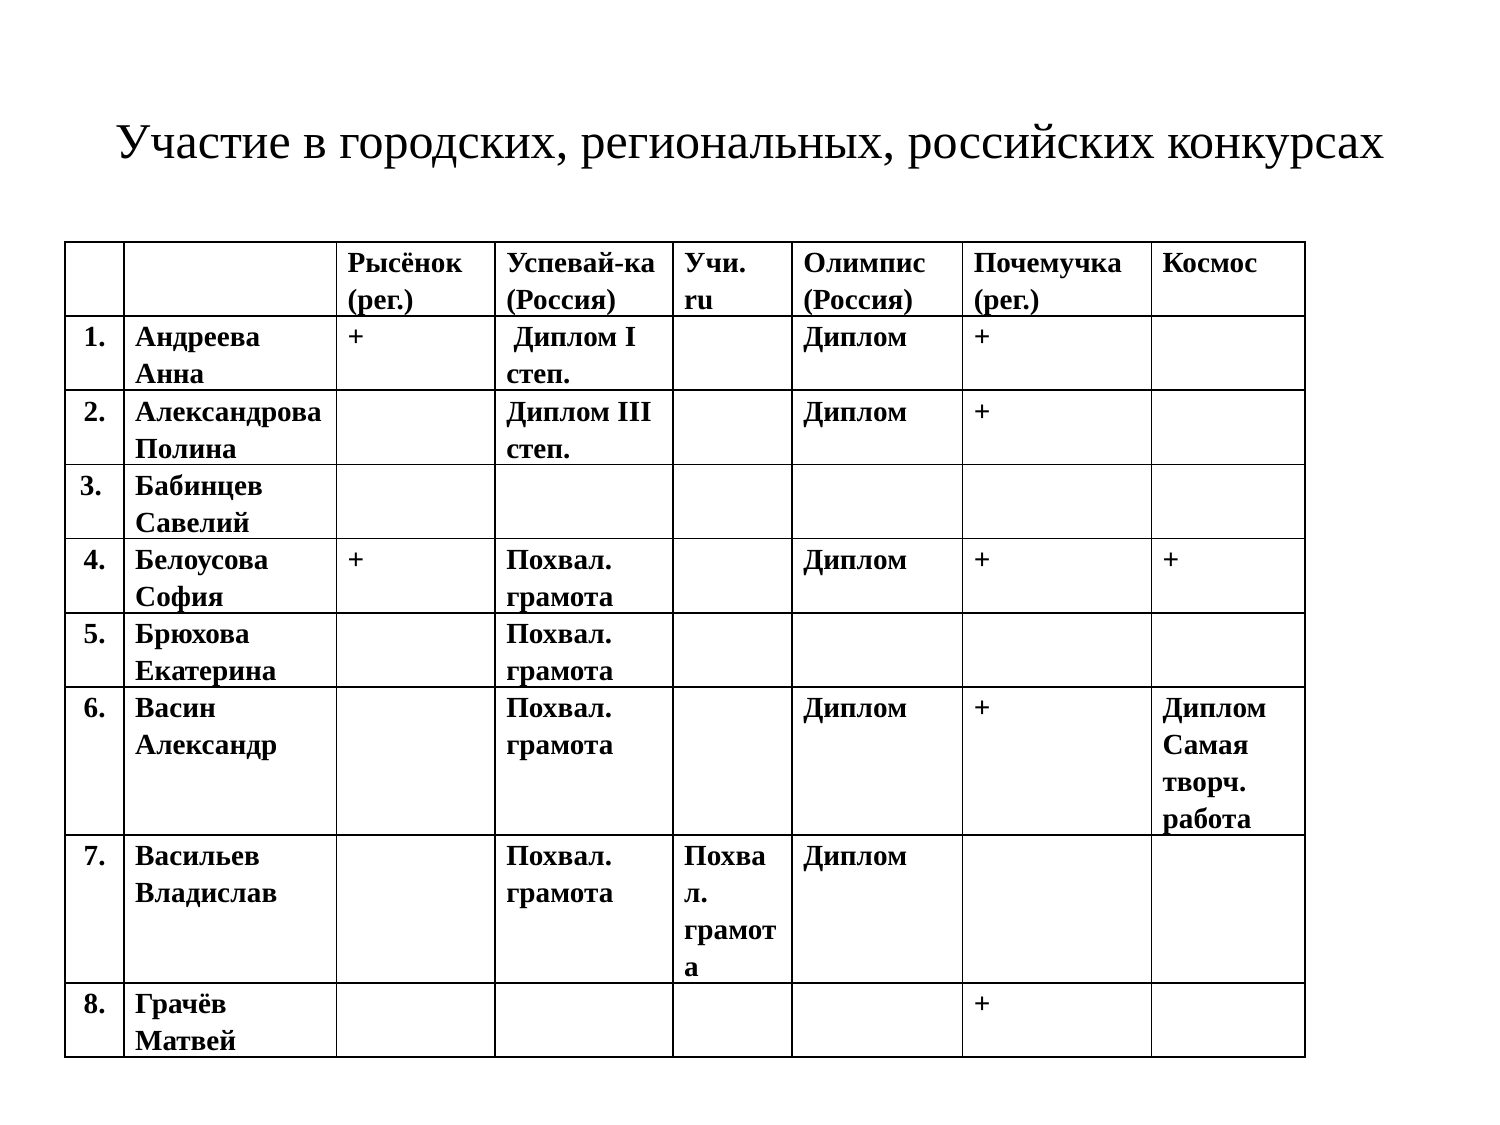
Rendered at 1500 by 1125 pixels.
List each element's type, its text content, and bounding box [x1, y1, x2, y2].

table_header Олимпис (Россия) [793, 243, 962, 315]
table_cell [963, 465, 1151, 538]
table_cell + [963, 688, 1151, 834]
table_header Космос [1152, 243, 1304, 315]
table_header Успевай-ка (Россия) [496, 243, 672, 315]
table_cell 1. [66, 317, 123, 389]
table_cell [793, 614, 962, 686]
table_header [125, 243, 336, 315]
table_cell Александрова Полина [125, 391, 336, 464]
table_cell [337, 688, 494, 834]
table_cell Диплом [793, 688, 962, 834]
table_cell Диплом [793, 317, 962, 389]
table_cell [337, 465, 494, 538]
table_cell Диплом [793, 391, 962, 464]
table_cell Диплом [793, 836, 962, 982]
table_cell [674, 391, 791, 464]
table_cell Грачёв Матвей [125, 984, 336, 1056]
table_cell 4. [66, 539, 123, 612]
table_cell Брюхова Екатерина [125, 614, 336, 686]
table_cell Андреева Анна [125, 317, 336, 389]
table_header Почемучка (рег.) [963, 243, 1151, 315]
table_cell [337, 836, 494, 982]
table_cell 3. [66, 465, 123, 538]
table_cell [337, 984, 494, 1056]
table_cell Васин Александр [125, 688, 336, 834]
table_cell 2. [66, 391, 123, 464]
table_cell [1152, 465, 1304, 538]
table_cell 8. [66, 984, 123, 1056]
table_cell [1152, 317, 1304, 389]
table_header Рысёнок (рег.) [337, 243, 494, 315]
table_cell Диплом III степ. [496, 391, 672, 464]
table_cell [793, 465, 962, 538]
table_cell Диплом Самая творч. работа [1152, 688, 1304, 834]
table_cell [674, 614, 791, 686]
table_cell 6. [66, 688, 123, 834]
table_cell [1152, 614, 1304, 686]
table_header Учи. ru [674, 243, 791, 315]
table_cell [1152, 391, 1304, 464]
table_cell [674, 688, 791, 834]
table_cell + [963, 317, 1151, 389]
table_cell Васильев Владислав [125, 836, 336, 982]
table_cell [496, 465, 672, 538]
table_cell Диплом I степ. [496, 317, 672, 389]
table_cell Похвал. грамота [496, 539, 672, 612]
table_header [66, 243, 123, 315]
table_cell + [1152, 539, 1304, 612]
table_cell Похвал. грамота [496, 836, 672, 982]
table_cell Похвал. грамота [496, 688, 672, 834]
table_cell Белоусова София [125, 539, 336, 612]
table_cell Похвал. грамота [674, 836, 791, 982]
table_cell [496, 984, 672, 1056]
table_cell + [963, 984, 1151, 1056]
table_cell [963, 836, 1151, 982]
table_cell Похвал. грамота [496, 614, 672, 686]
table_cell + [337, 317, 494, 389]
title Участие в городских, региональных, российских конкурсах [75, 45, 1425, 233]
table_cell [1152, 984, 1304, 1056]
table_cell Диплом [793, 539, 962, 612]
table_cell Бабинцев Савелий [125, 465, 336, 538]
table_cell + [337, 539, 494, 612]
table_cell [674, 317, 791, 389]
table_cell [337, 614, 494, 686]
table_cell + [963, 391, 1151, 464]
table_cell [963, 614, 1151, 686]
table_cell [793, 984, 962, 1056]
table_cell [1152, 836, 1304, 982]
table_cell [337, 391, 494, 464]
table_cell 7. [66, 836, 123, 982]
table_cell 5. [66, 614, 123, 686]
table_cell + [963, 539, 1151, 612]
table_cell [674, 465, 791, 538]
table_cell [674, 539, 791, 612]
table_cell [674, 984, 791, 1056]
